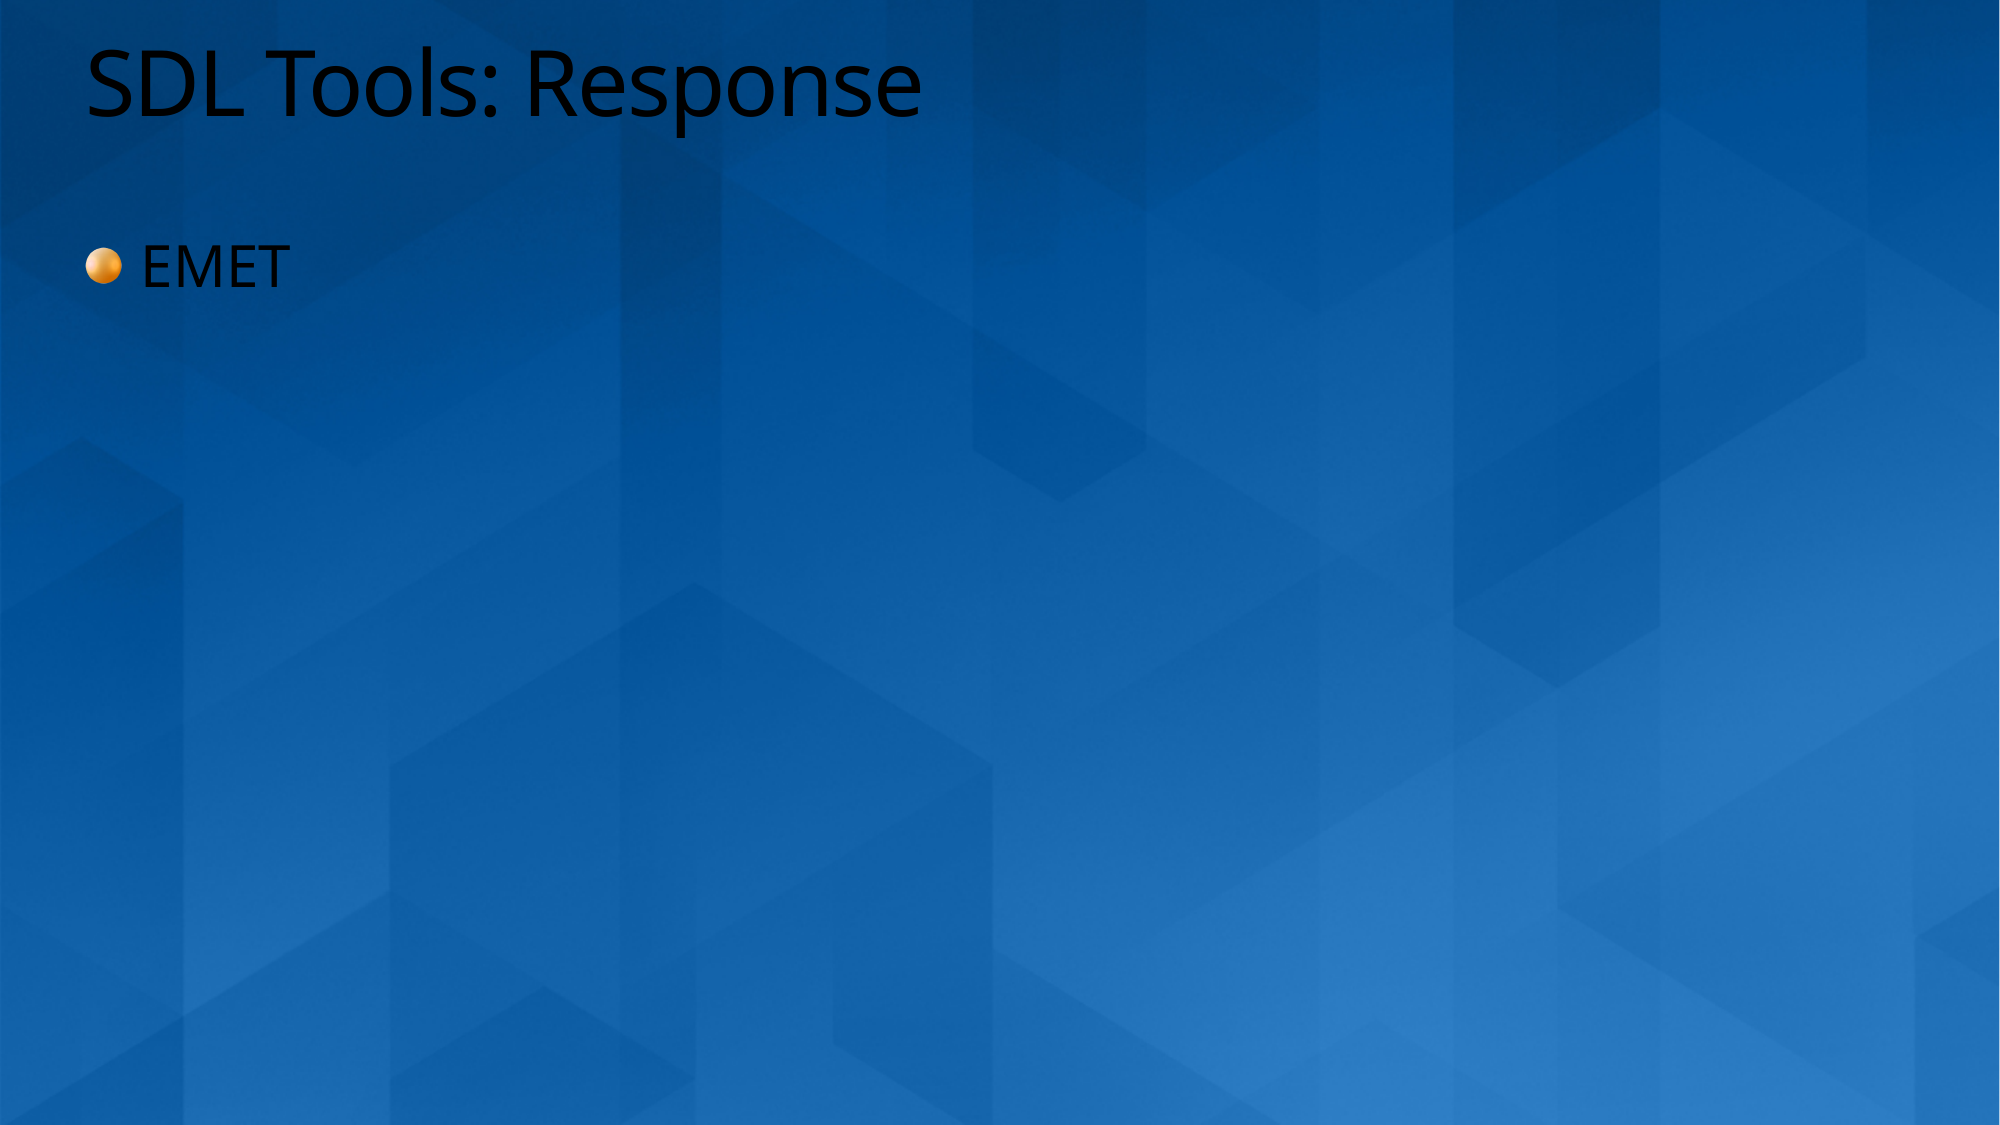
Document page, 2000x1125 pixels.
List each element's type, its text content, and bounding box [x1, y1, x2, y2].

list EMET [85, 237, 1918, 302]
title SDL Tools: Response [85, 37, 1914, 138]
picture [0, 0, 2000, 1125]
